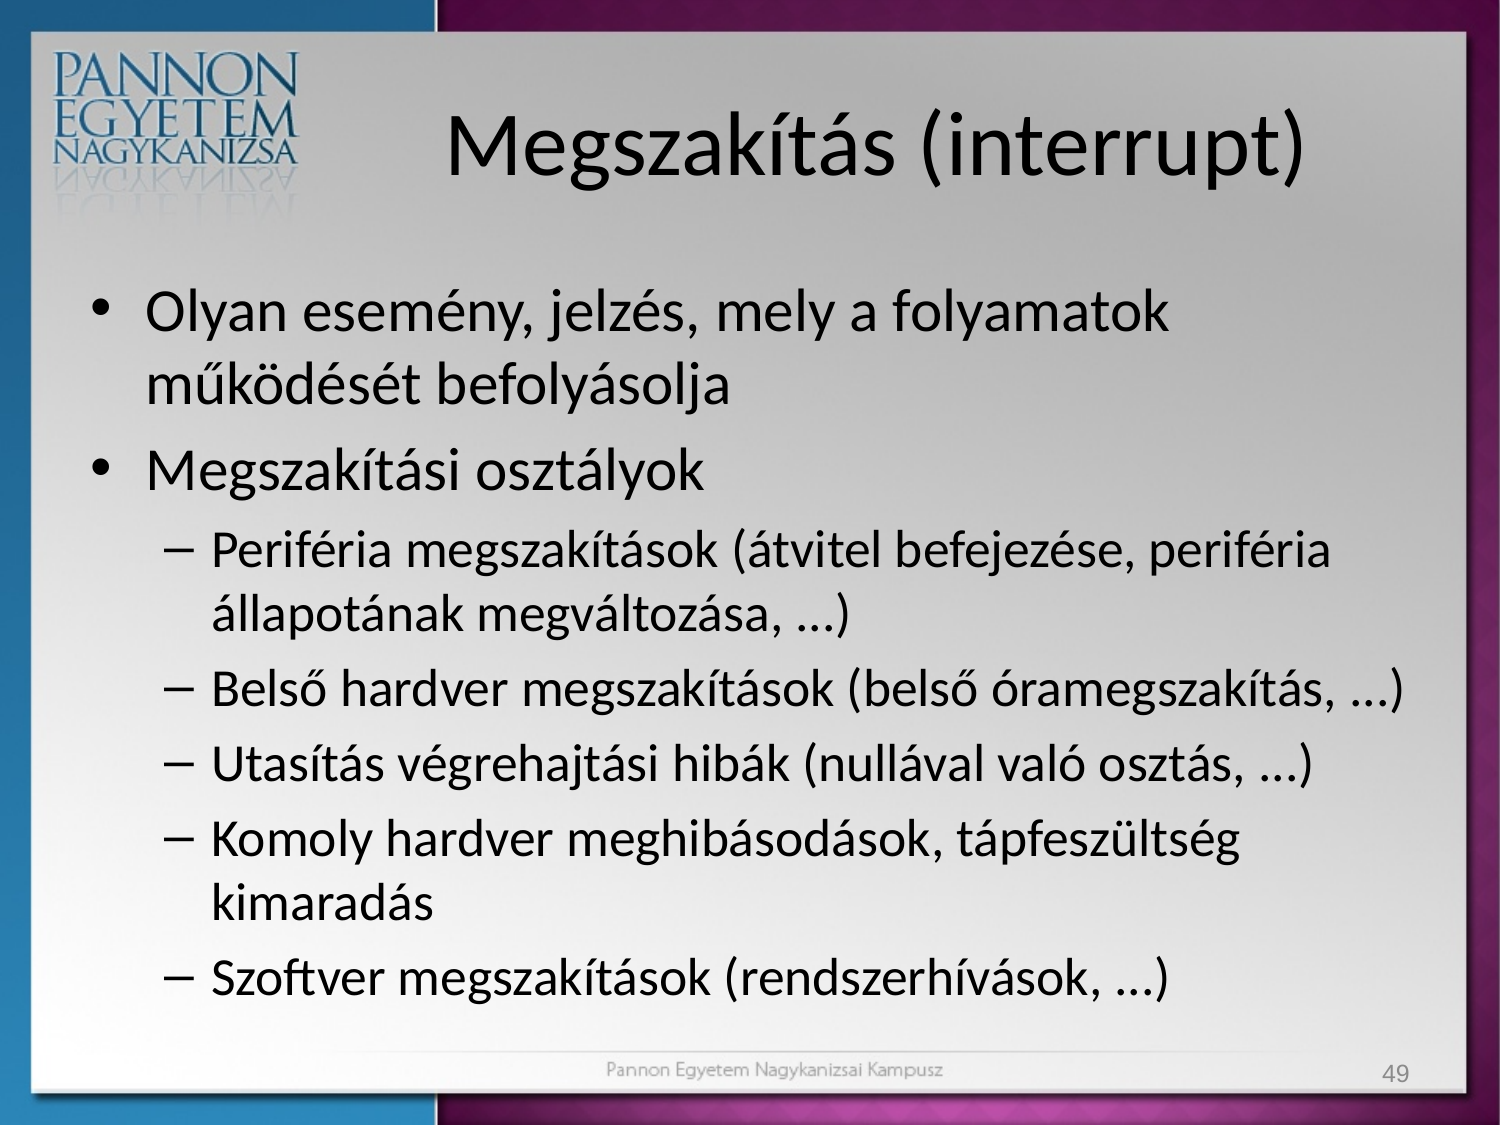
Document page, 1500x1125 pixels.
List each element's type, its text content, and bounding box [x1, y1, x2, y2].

title Megszakítás (interrupt) [328, 45, 1425, 233]
slide_number 49 [1074, 1042, 1425, 1103]
picture [0, 0, 1500, 1125]
list Olyan esemény, jelzés, mely a folyamatok működését befolyásolja Megszakítási osztályok Periféria megszakítások (átvitel befejezése, periféria állapotának megváltozása, ...) Belső hardver megszakítások (belső óramegszakítás, ...) Utasítás végrehajtási hibák (nullával való osztás, ...) Komoly hardver meghibásodások, tápfeszültség kimaradás Szoftver megszakítások (rendszerhívások, ...) [75, 262, 1425, 1075]
